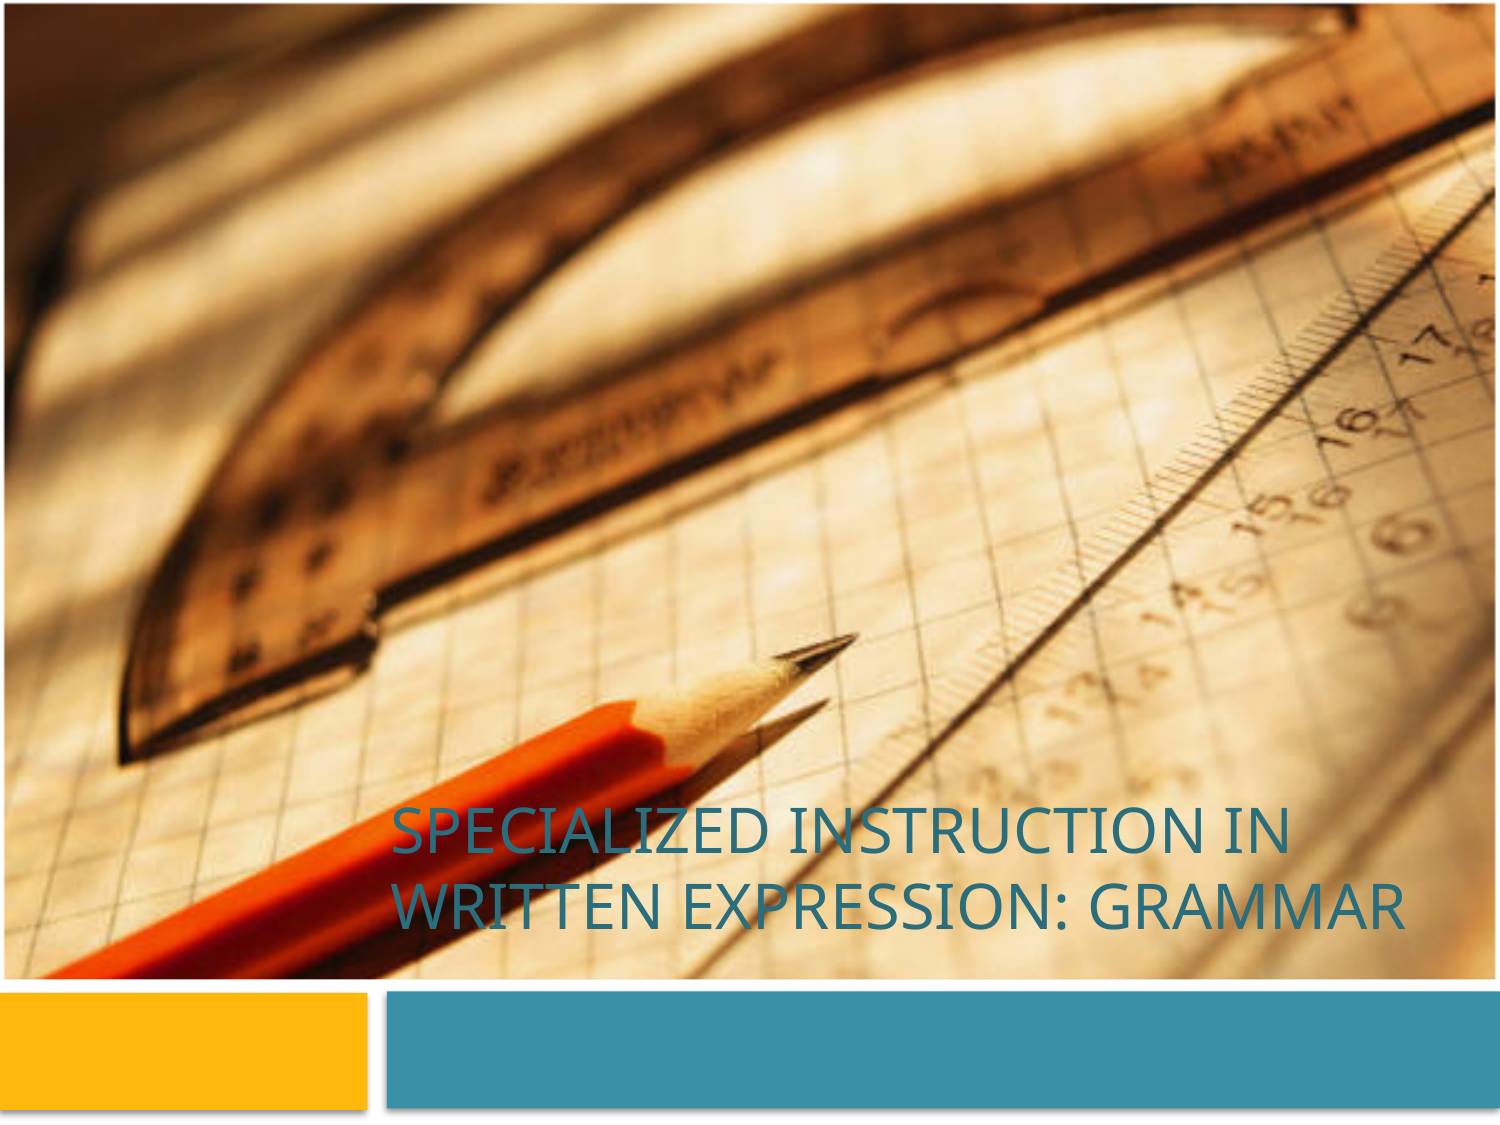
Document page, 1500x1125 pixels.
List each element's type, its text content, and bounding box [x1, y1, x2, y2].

title Specialized instruction in Written Expression: Grammar [374, 712, 1438, 951]
picture [0, 0, 1500, 979]
